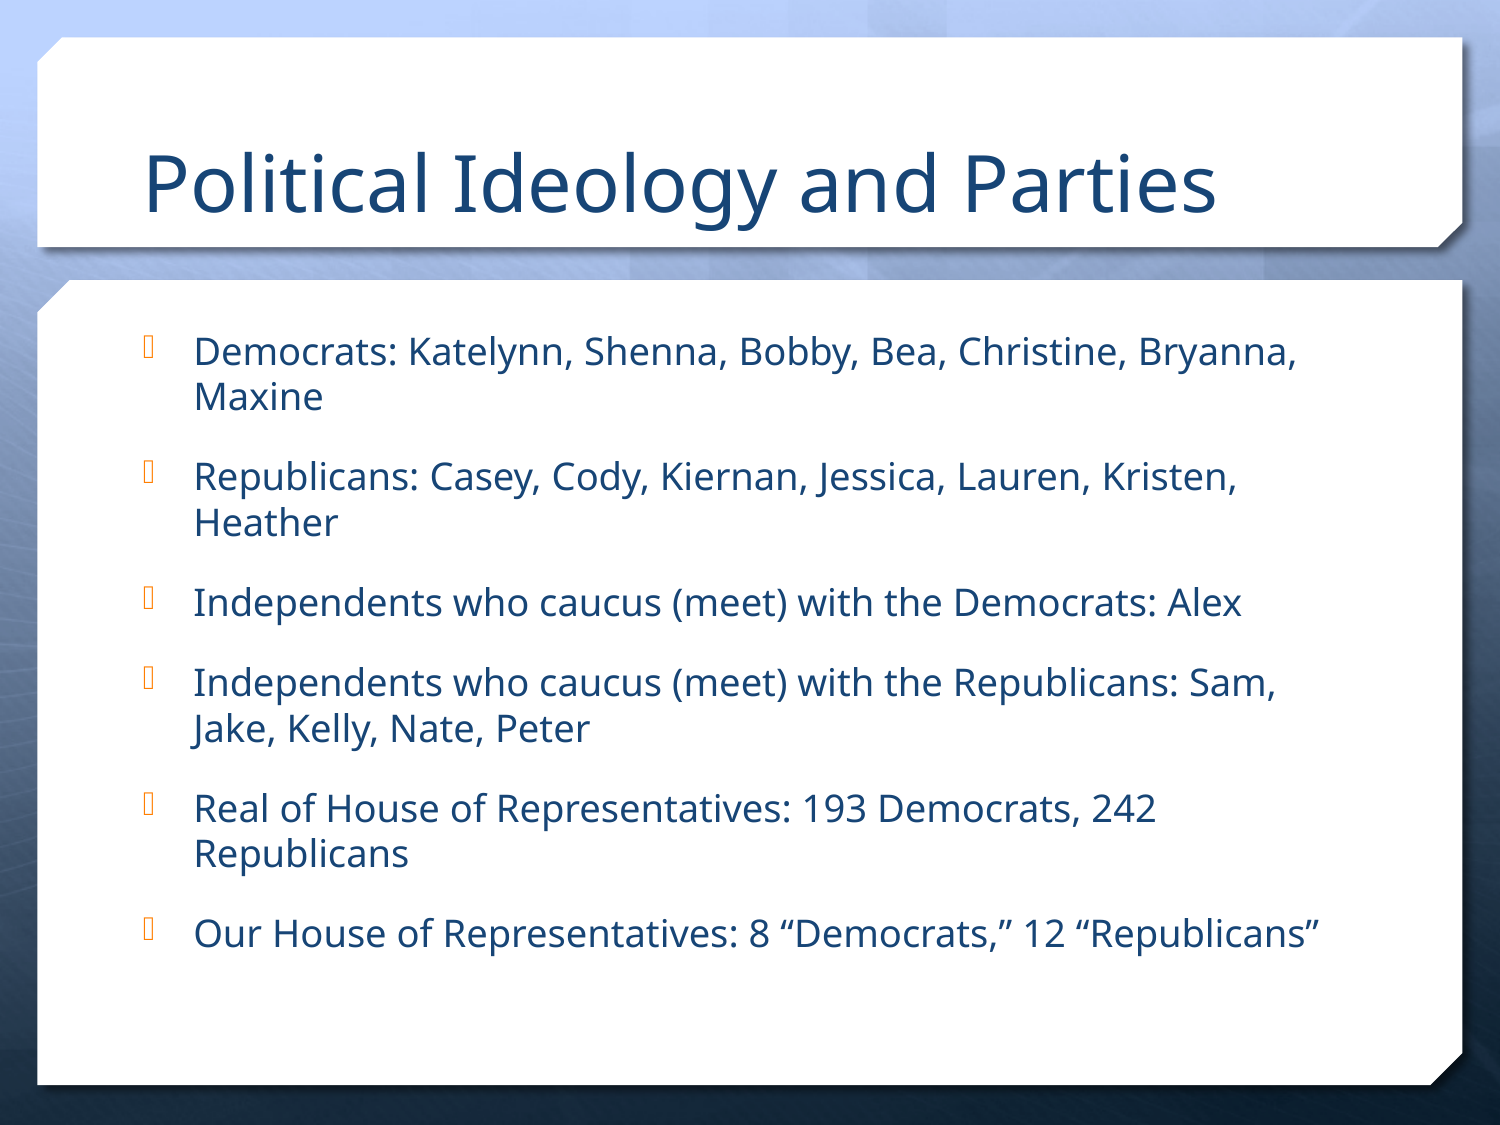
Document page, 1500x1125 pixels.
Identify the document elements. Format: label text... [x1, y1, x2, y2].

list Democrats: Katelynn, Shenna, Bobby, Bea, Christine, Bryanna, Maxine Republicans: Casey, Cody, Kiernan, Jessica, Lauren, Kristen, Heather Independents who caucus (meet) with the Democrats: Alex Independents who caucus (meet) with the Republicans: Sam, Jake, Kelly, Nate, Peter Real of House of Representatives: 193 Democrats, 242 Republicans Our House of Representatives: 8 “Democrats,” 12 “Republicans” [127, 319, 1372, 978]
title Political Ideology and Parties [127, 48, 1372, 236]
